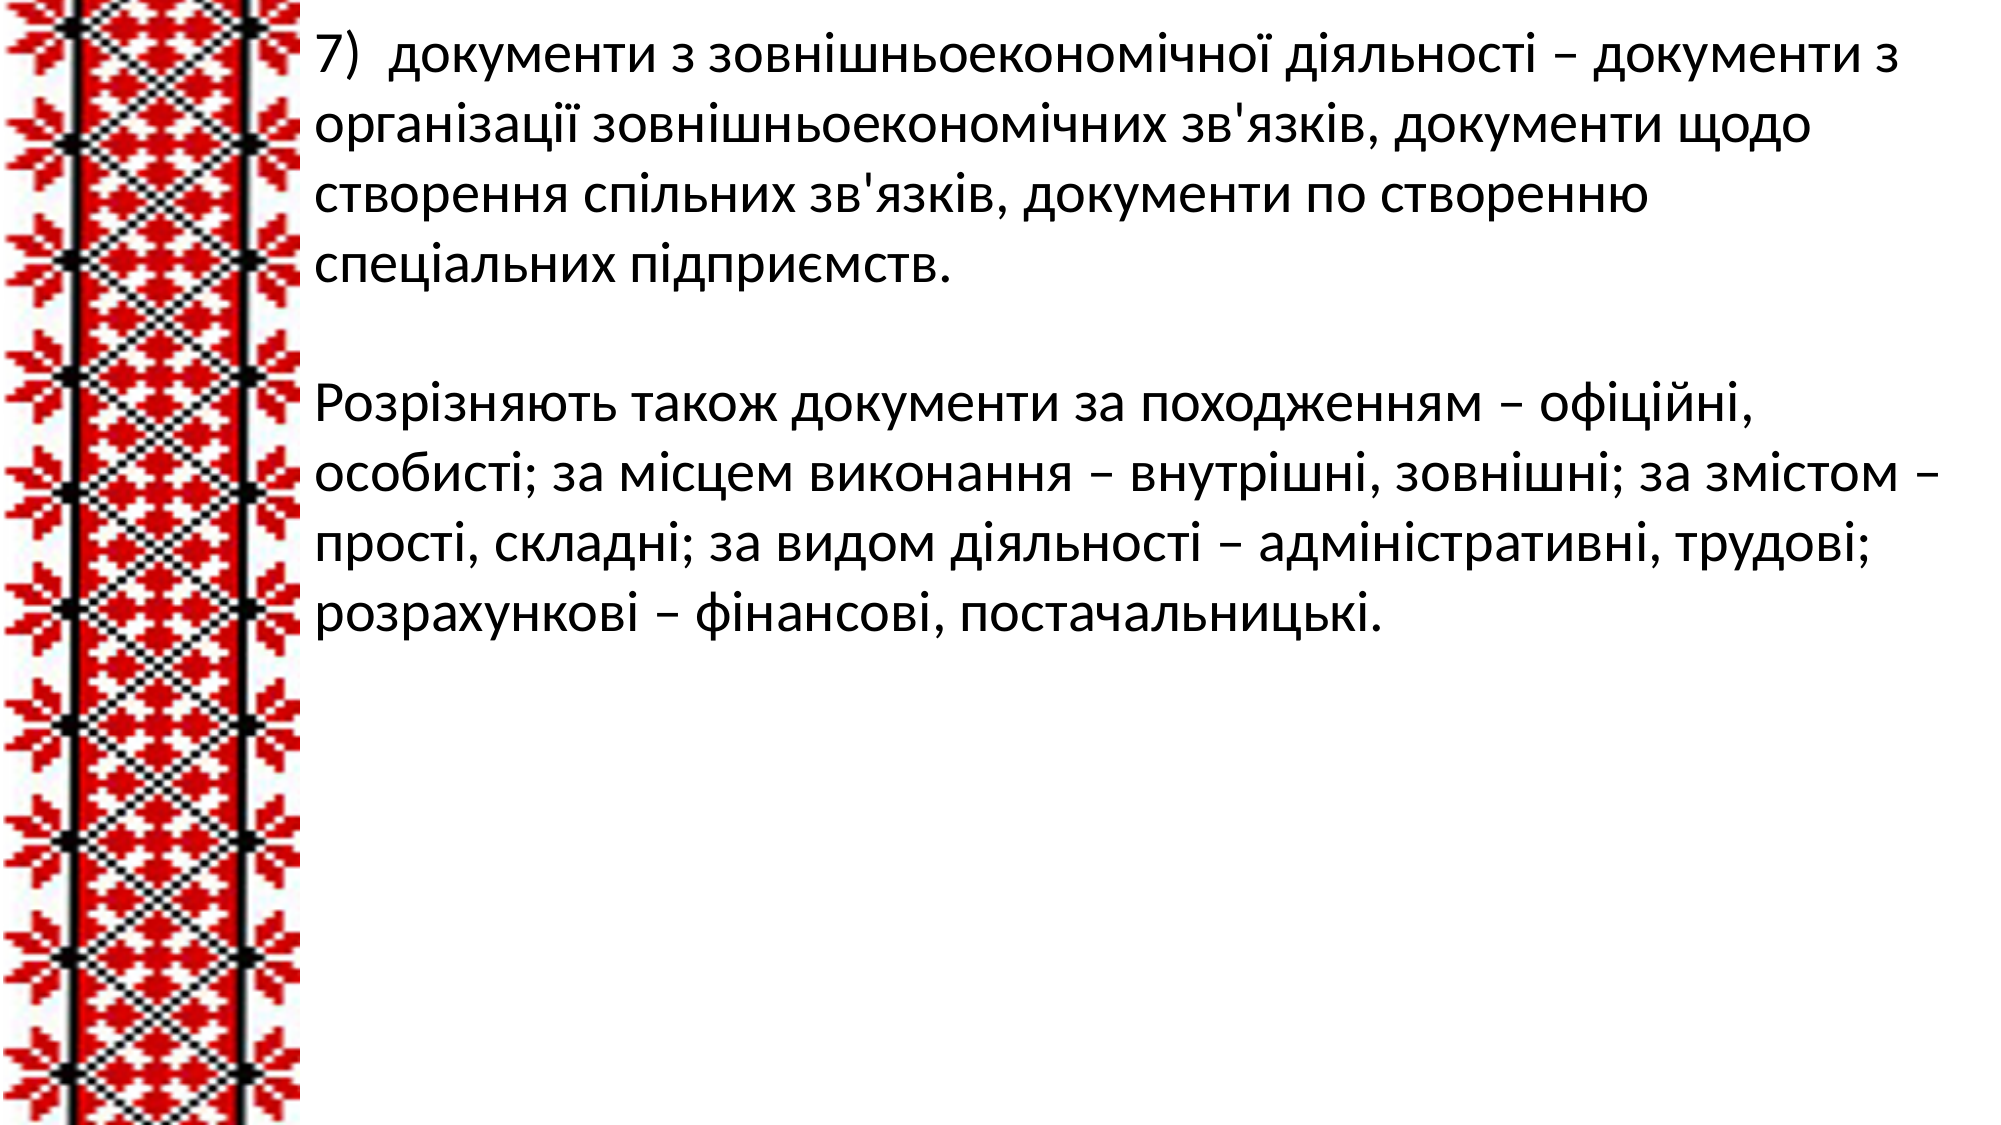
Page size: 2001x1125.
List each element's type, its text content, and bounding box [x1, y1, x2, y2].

text_box 7) документи з зовнішньоекономічної діяльності – документи з організації зовнішньоекономічних зв'язків, документи щодо створення спільних зв'язків, документи по створенню спеціальних підприємств. Розрізняють також документи за походженням – офіційні, особисті; за місцем виконання – внутрішні, зовнішні; за змістом – прості, складні; за видом діяльності – адміністративні, трудові; розрахункові – фінансові, постачальницькі. [300, 6, 1969, 651]
picture [3, 0, 300, 1125]
